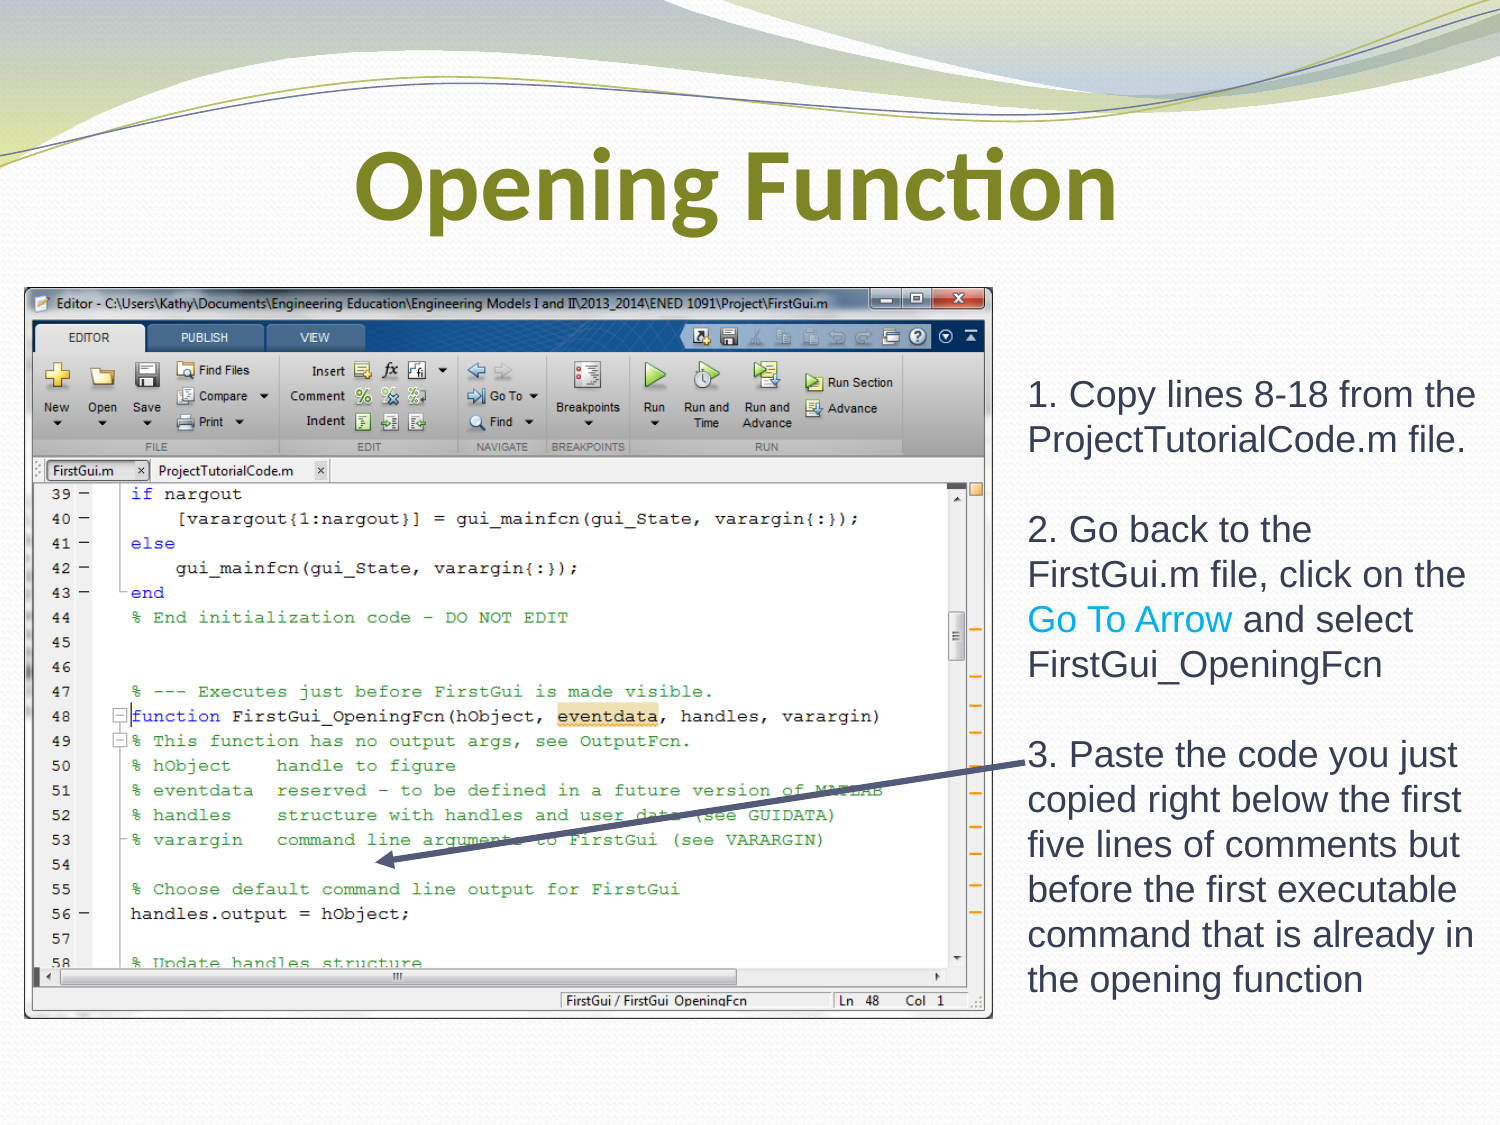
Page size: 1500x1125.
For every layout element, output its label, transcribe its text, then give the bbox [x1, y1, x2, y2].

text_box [374, 762, 1026, 863]
title Opening Function [62, 53, 1413, 242]
picture [24, 287, 993, 1019]
text_box 1. Copy lines 8-18 from the ProjectTutorialCode.m file. 2. Go back to the FirstGui.m file, click on the Go To Arrow and select FirstGui_OpeningFcn 3. Paste the code you just copied right below the first five lines of comments but before the first executable command that is already in the opening function [1012, 362, 1500, 1053]
